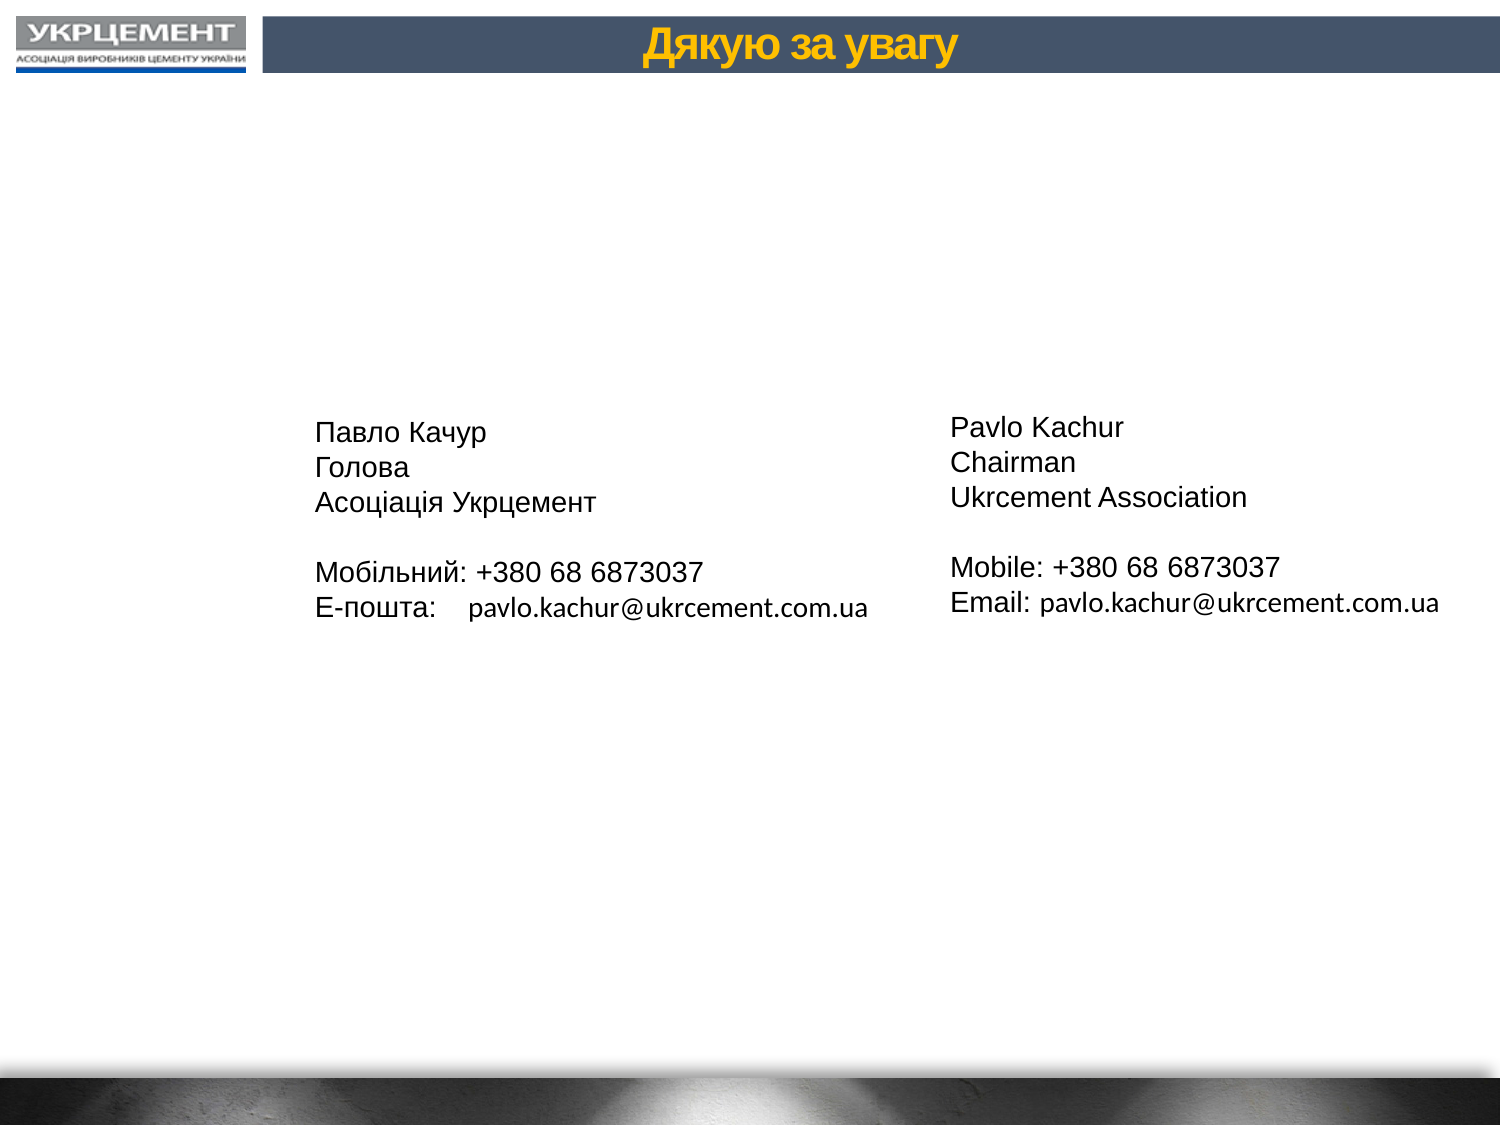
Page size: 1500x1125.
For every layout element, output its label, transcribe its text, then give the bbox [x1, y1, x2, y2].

picture [0, 1078, 1500, 1125]
picture [16, 16, 246, 73]
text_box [299, 365, 1500, 699]
text_box Дякую за увагу [262, 16, 1500, 73]
